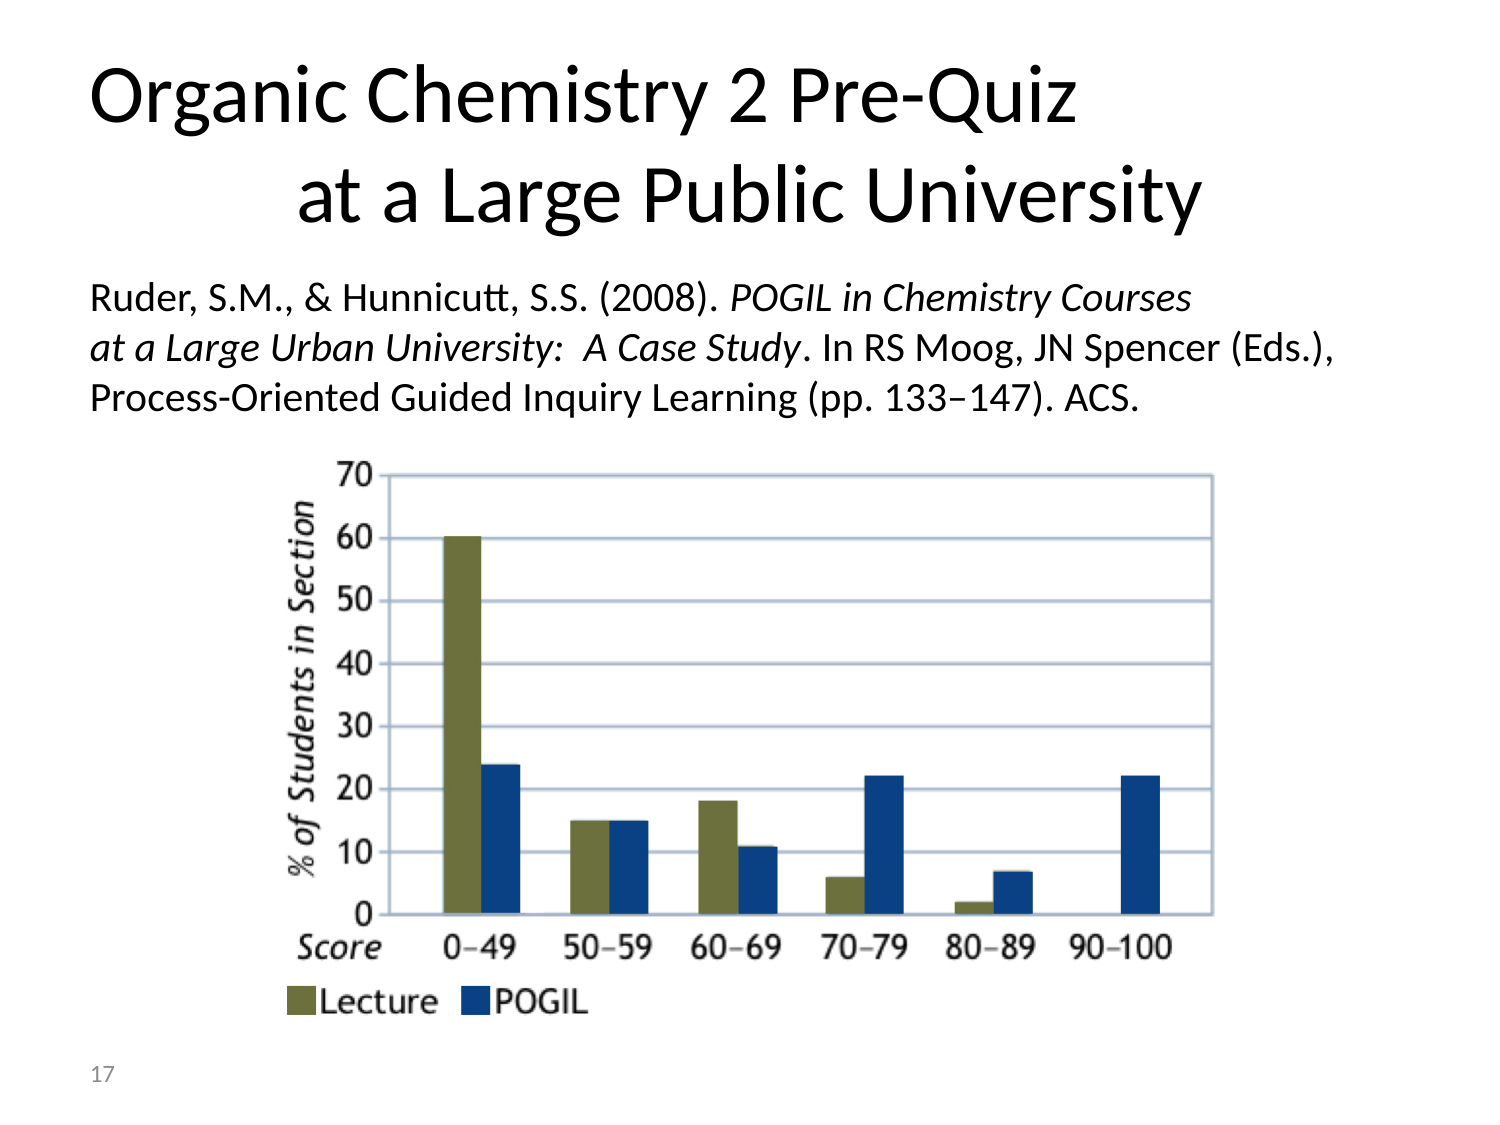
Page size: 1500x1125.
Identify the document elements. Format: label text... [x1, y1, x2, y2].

text_box Ruder, S.M., & Hunnicutt, S.S. (2008). POGIL in Chemistry Courses at a Large Urban University: A Case Study. In RS Moog, JN Spencer (Eds.), Process-Oriented Guided Inquiry Learning (pp. 133–147). ACS. [75, 262, 1425, 1005]
text_box Organic Chemistry 2 Pre-Quiz at a Large Public University [75, 45, 1425, 233]
picture [266, 439, 1234, 1043]
text_box 17 [74, 1042, 425, 1103]
